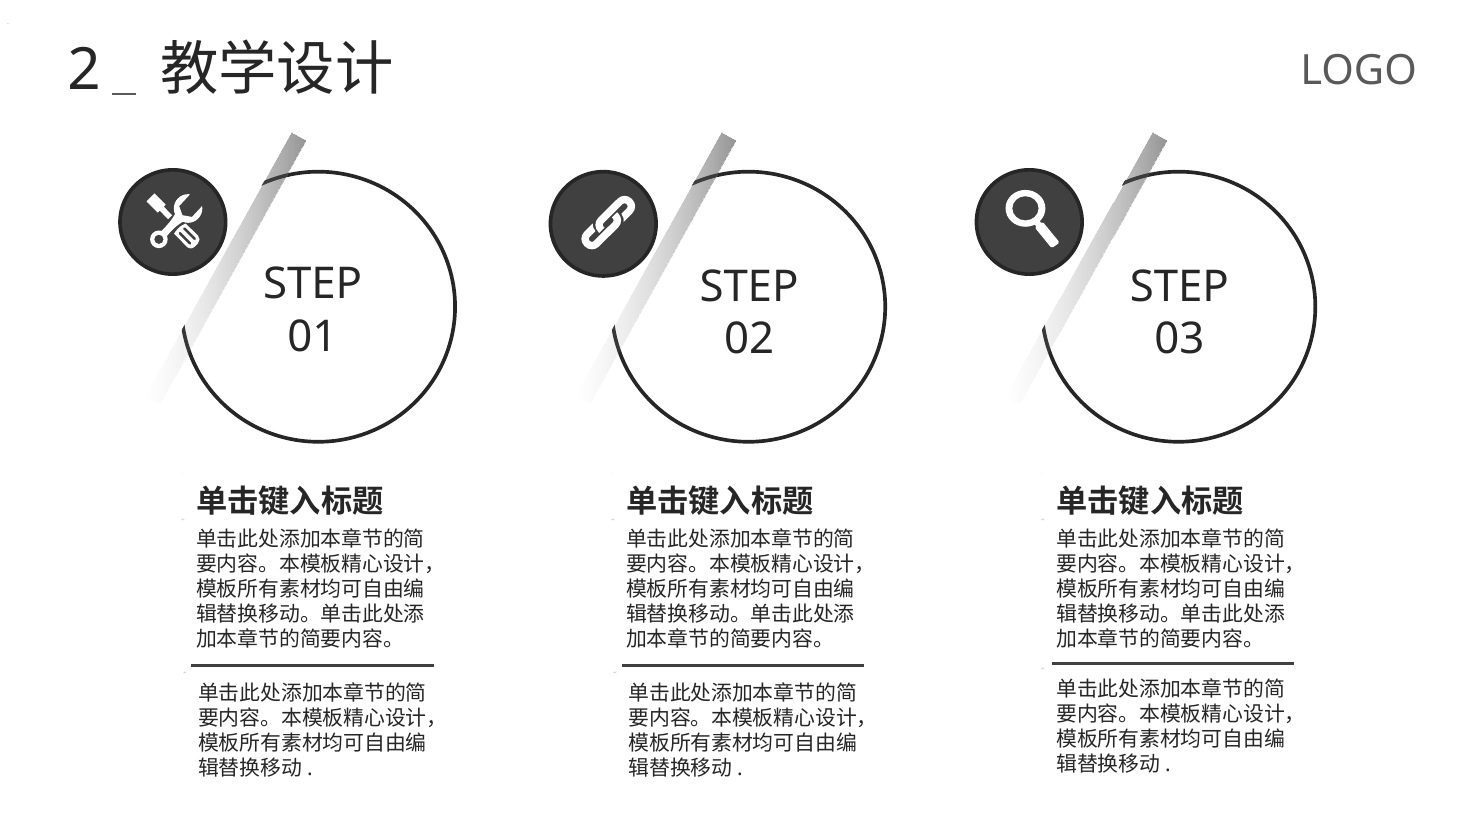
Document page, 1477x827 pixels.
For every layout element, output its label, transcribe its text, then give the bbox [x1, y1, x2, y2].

text_box [974, 202, 978, 242]
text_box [1041, 473, 1314, 784]
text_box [553, 92, 886, 443]
text_box LOGO [1256, 35, 1461, 101]
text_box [181, 473, 455, 788]
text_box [123, 92, 456, 443]
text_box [611, 473, 886, 788]
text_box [983, 92, 1316, 443]
text_box 2 教学设计 [5, 23, 455, 109]
